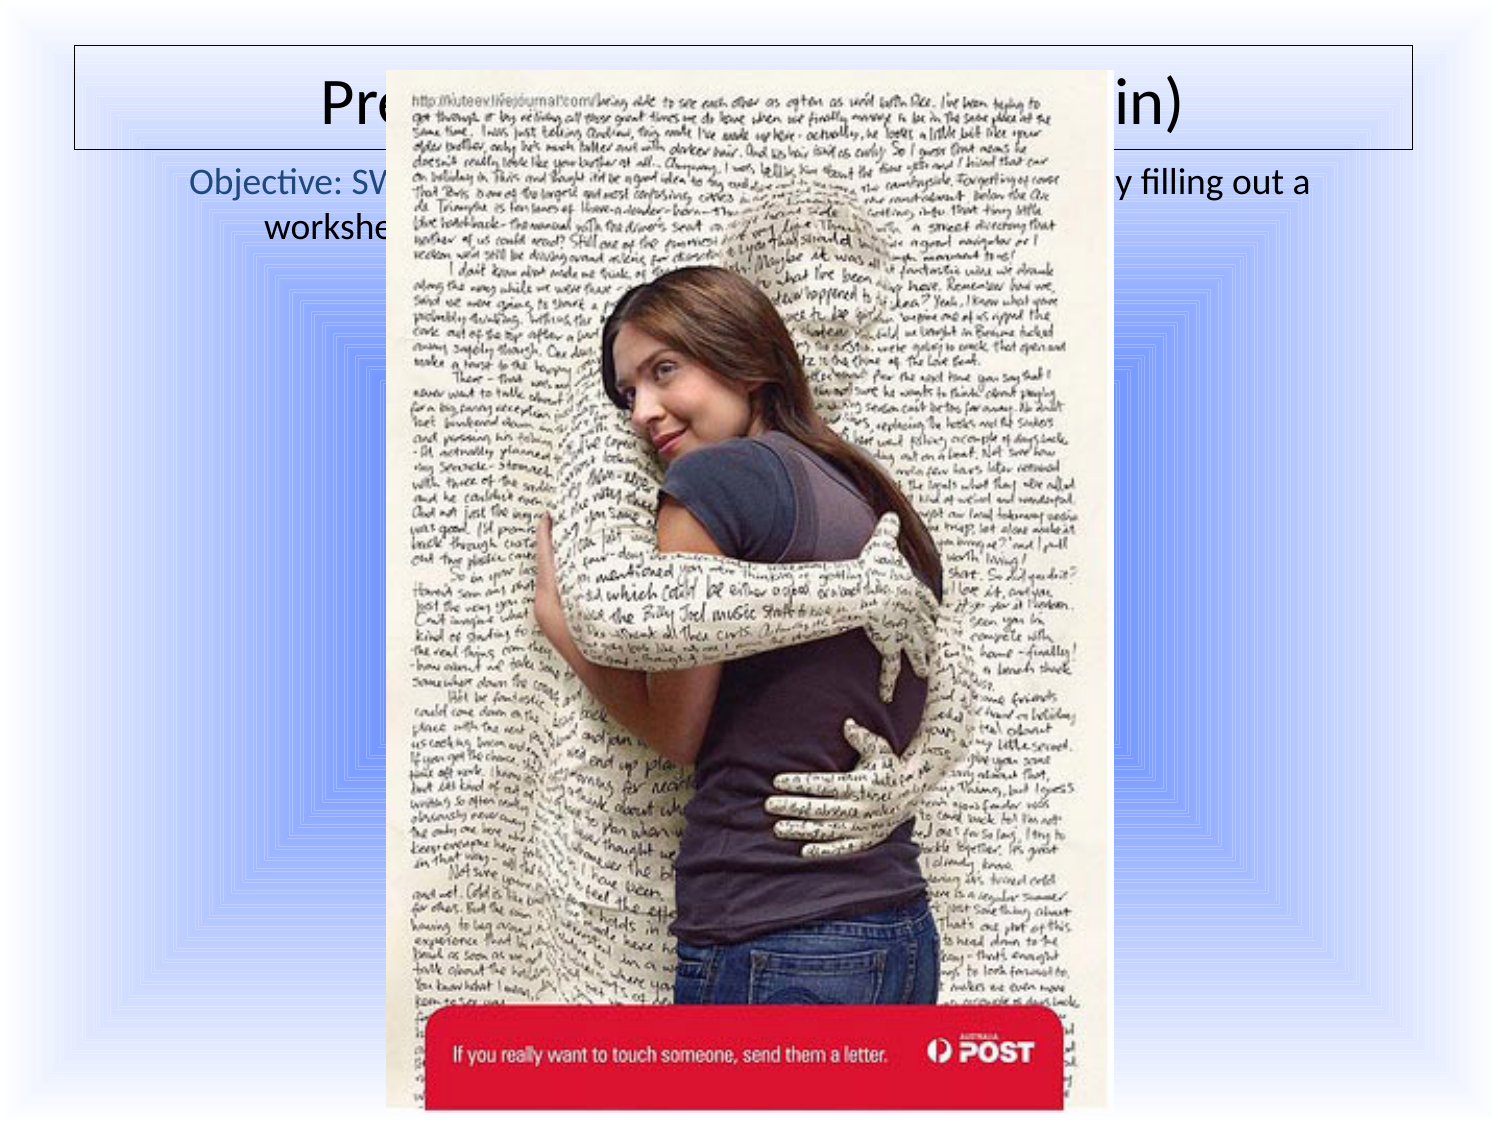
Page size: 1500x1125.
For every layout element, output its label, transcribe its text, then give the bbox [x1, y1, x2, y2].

text_box Objective: SWBAT: Determine the target audience for an ad by filling out a worksheet [1119, 149, 1413, 255]
picture [386, 70, 1114, 1113]
text_box Preview Advertisements (5 min) [74, 45, 1413, 149]
text_box Objective: SWBAT: Determine the target audience for an ad by filling out a worksheet [70, 149, 381, 255]
